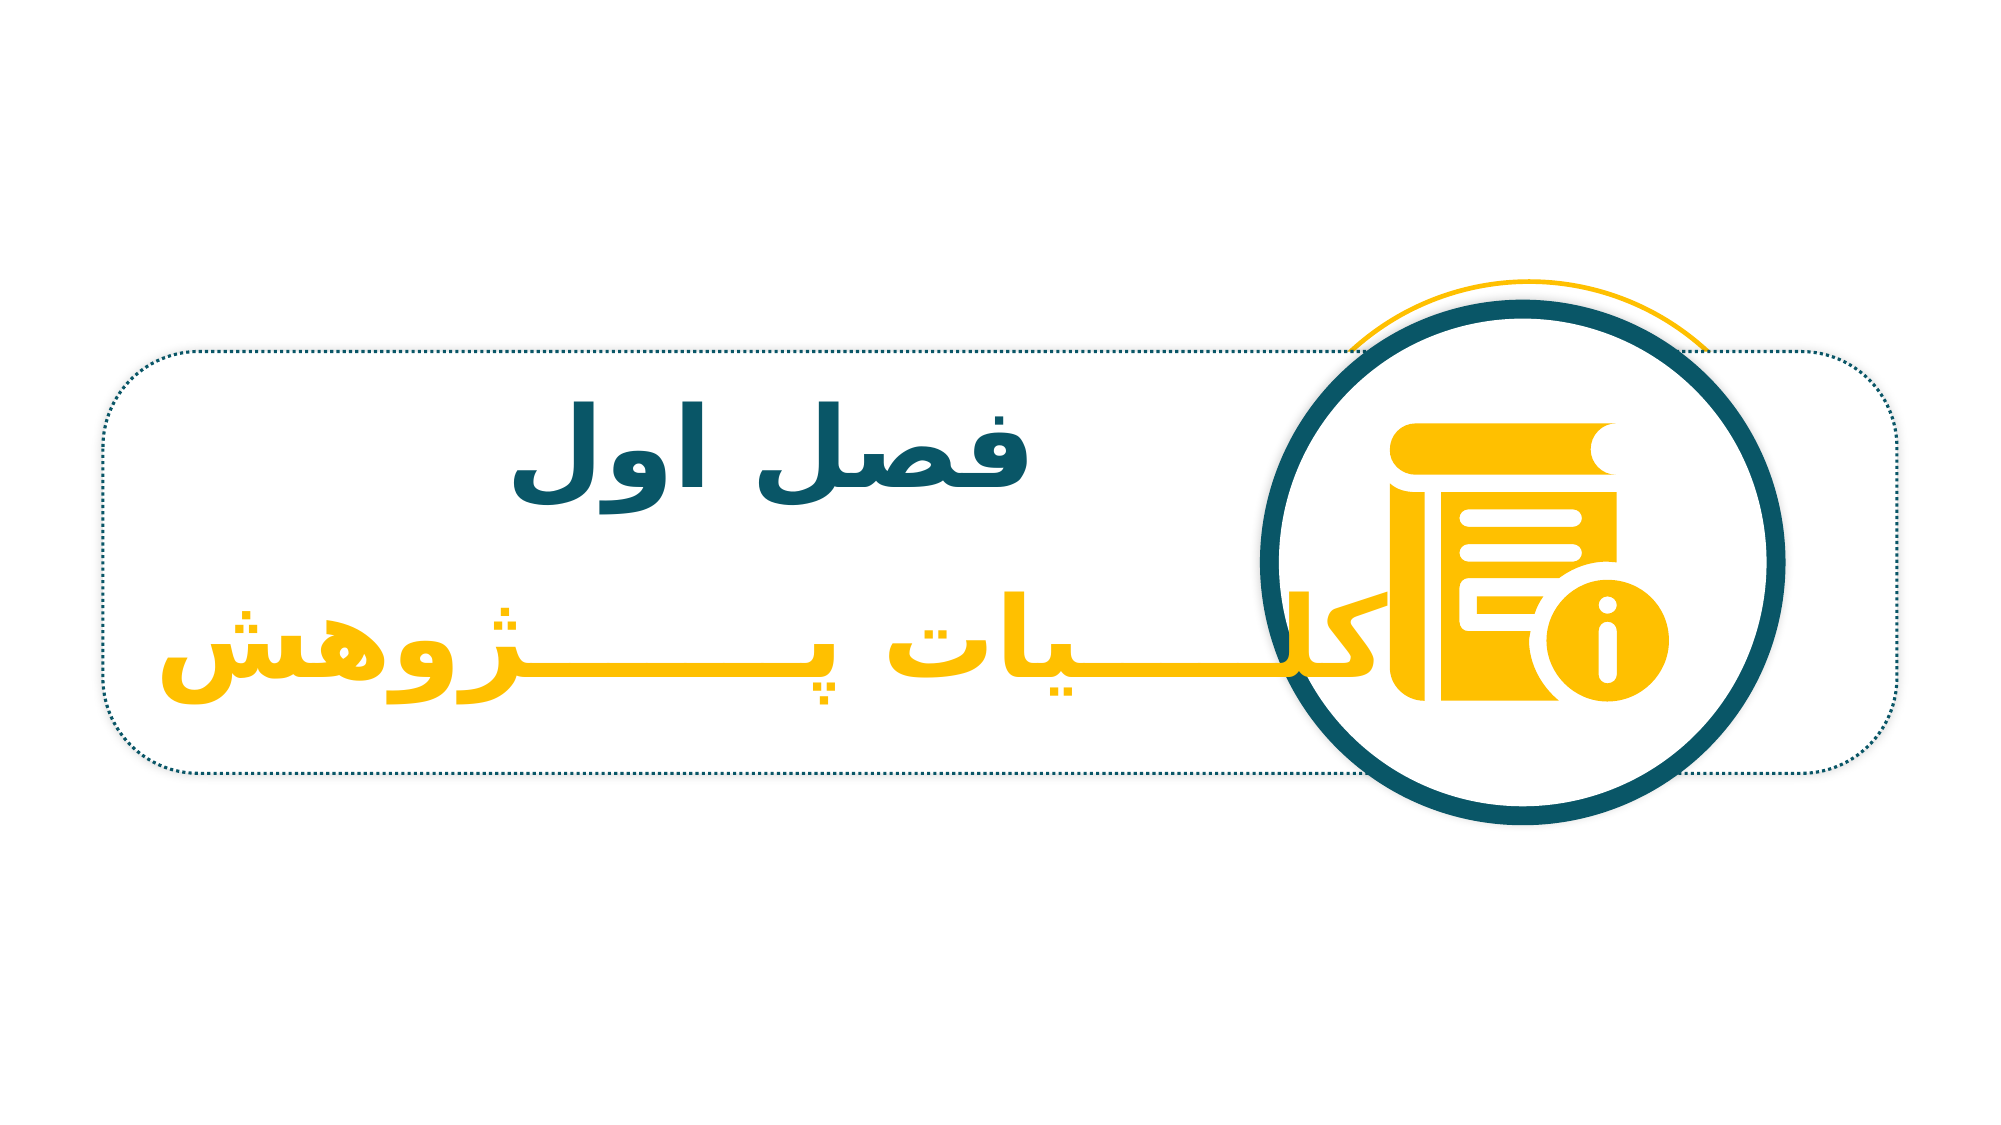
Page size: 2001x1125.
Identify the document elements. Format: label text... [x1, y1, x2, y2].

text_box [1389, 423, 1669, 702]
text_box کلـــــیات پـــــــژوهش [40, 557, 1503, 708]
text_box فصل اول [40, 368, 1503, 518]
